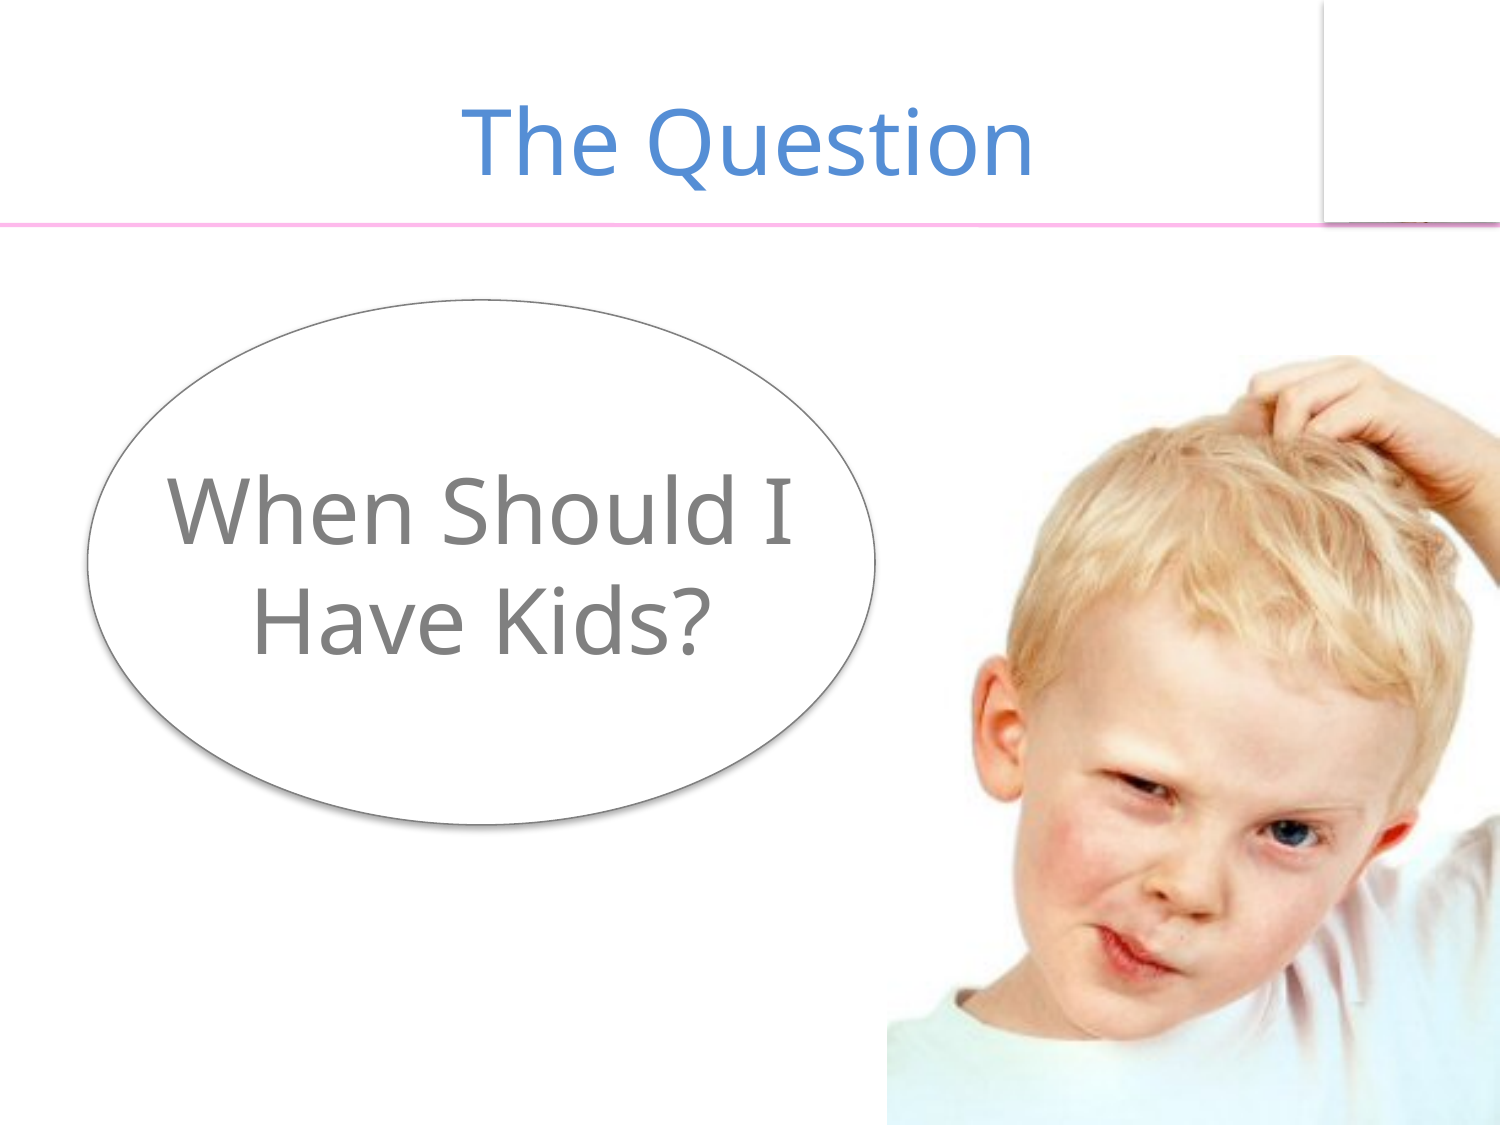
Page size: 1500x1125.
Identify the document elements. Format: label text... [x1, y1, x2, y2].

text_box [863, 495, 876, 629]
text_box [1324, 0, 1500, 222]
text_box When Should I Have Kids? [99, 441, 863, 683]
title The Question [75, 45, 1425, 233]
text_box [130, 683, 833, 826]
text_box [86, 497, 99, 628]
picture [887, 355, 1500, 1125]
text_box [131, 299, 832, 441]
